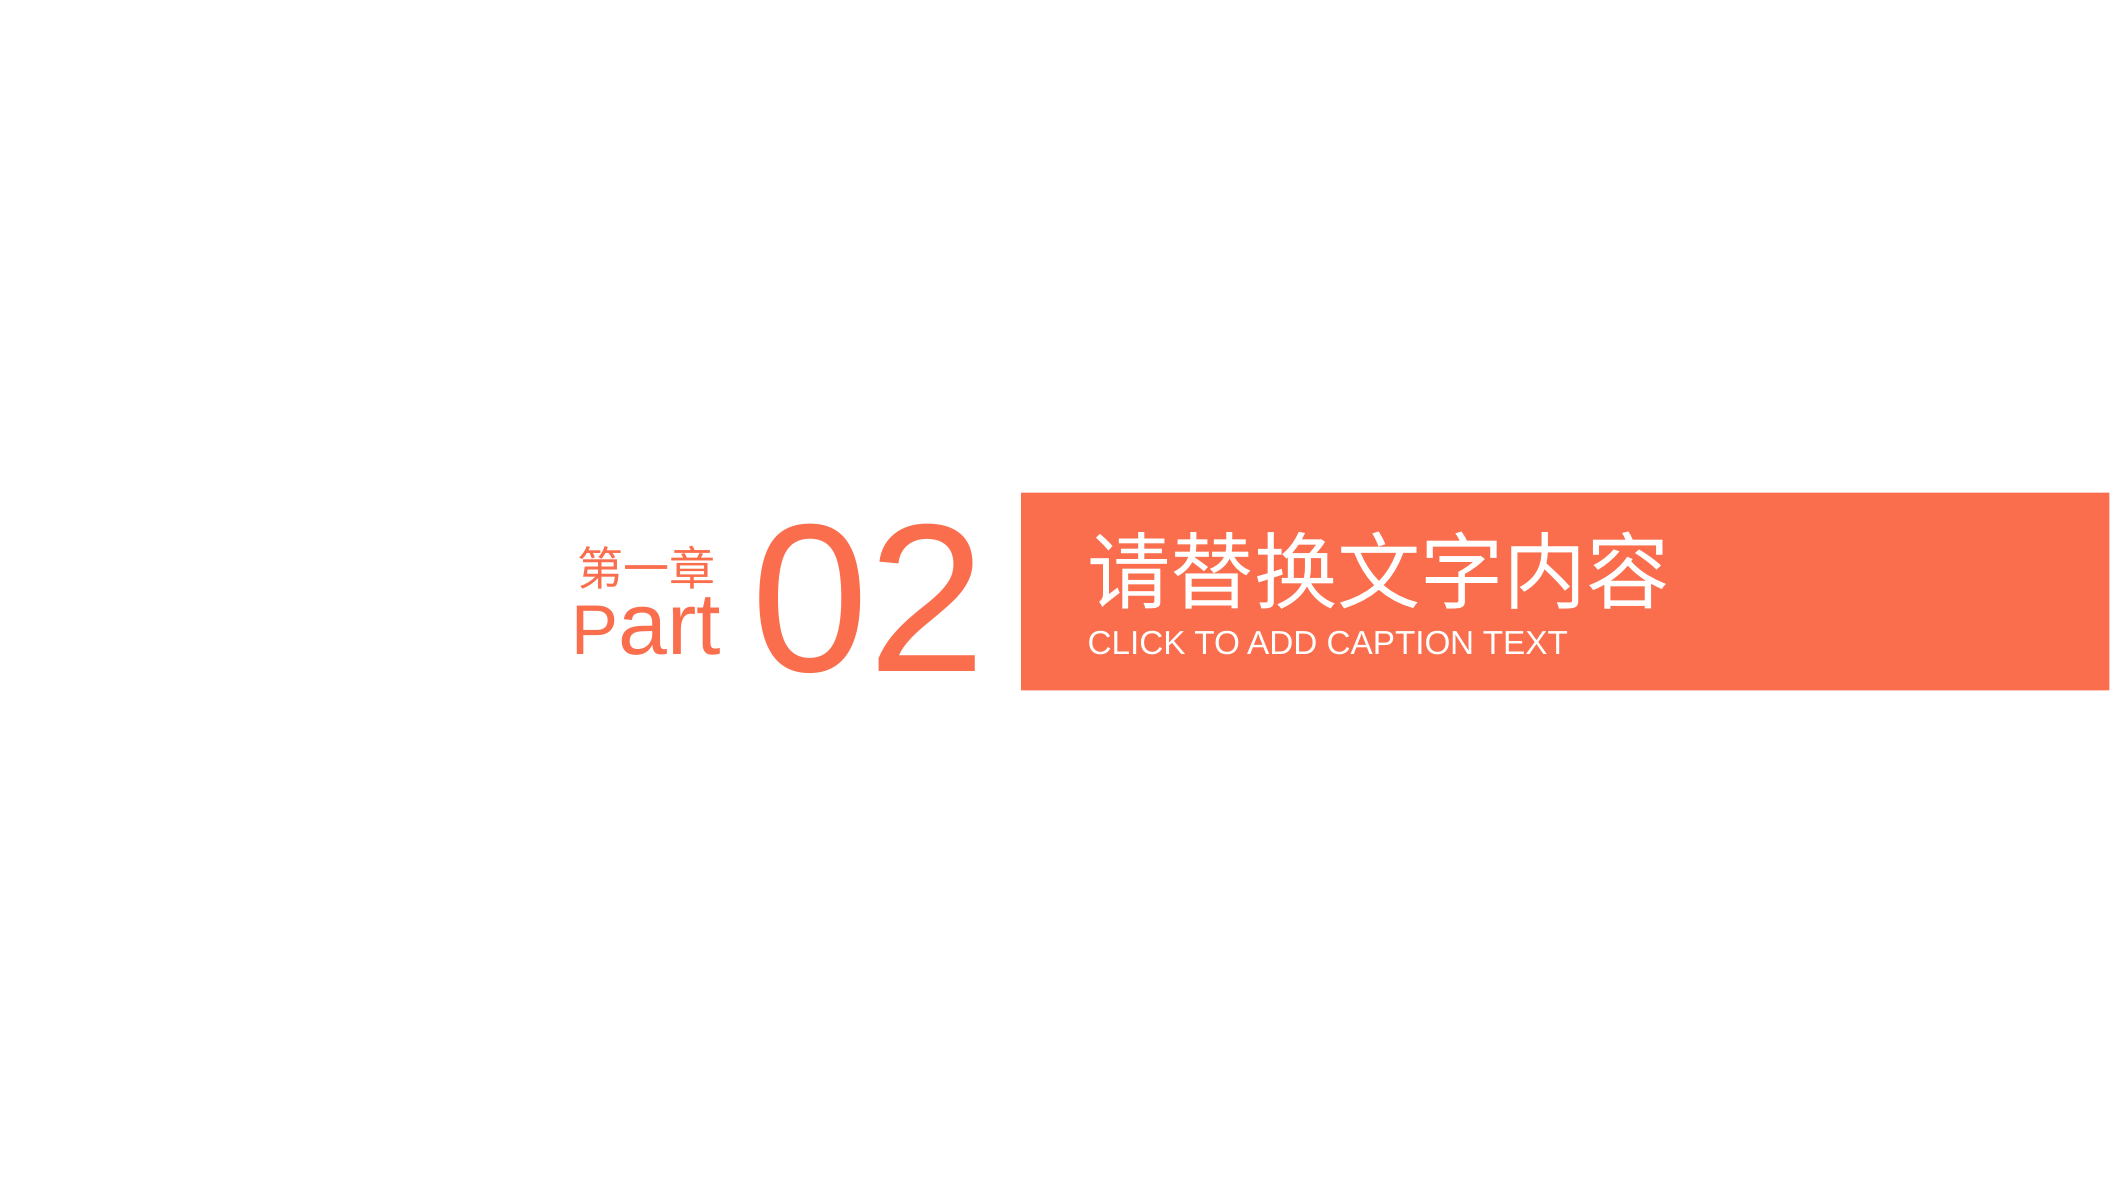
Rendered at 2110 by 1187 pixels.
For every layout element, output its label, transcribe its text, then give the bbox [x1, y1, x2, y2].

text_box Part [571, 566, 722, 673]
text_box 02 [751, 460, 986, 714]
text_box [1021, 492, 2110, 691]
text_box 第一章 [577, 539, 716, 595]
text_box CLICK TO ADD CAPTION TEXT [1087, 625, 1787, 662]
text_box 请替换文字内容 [1087, 530, 1787, 621]
